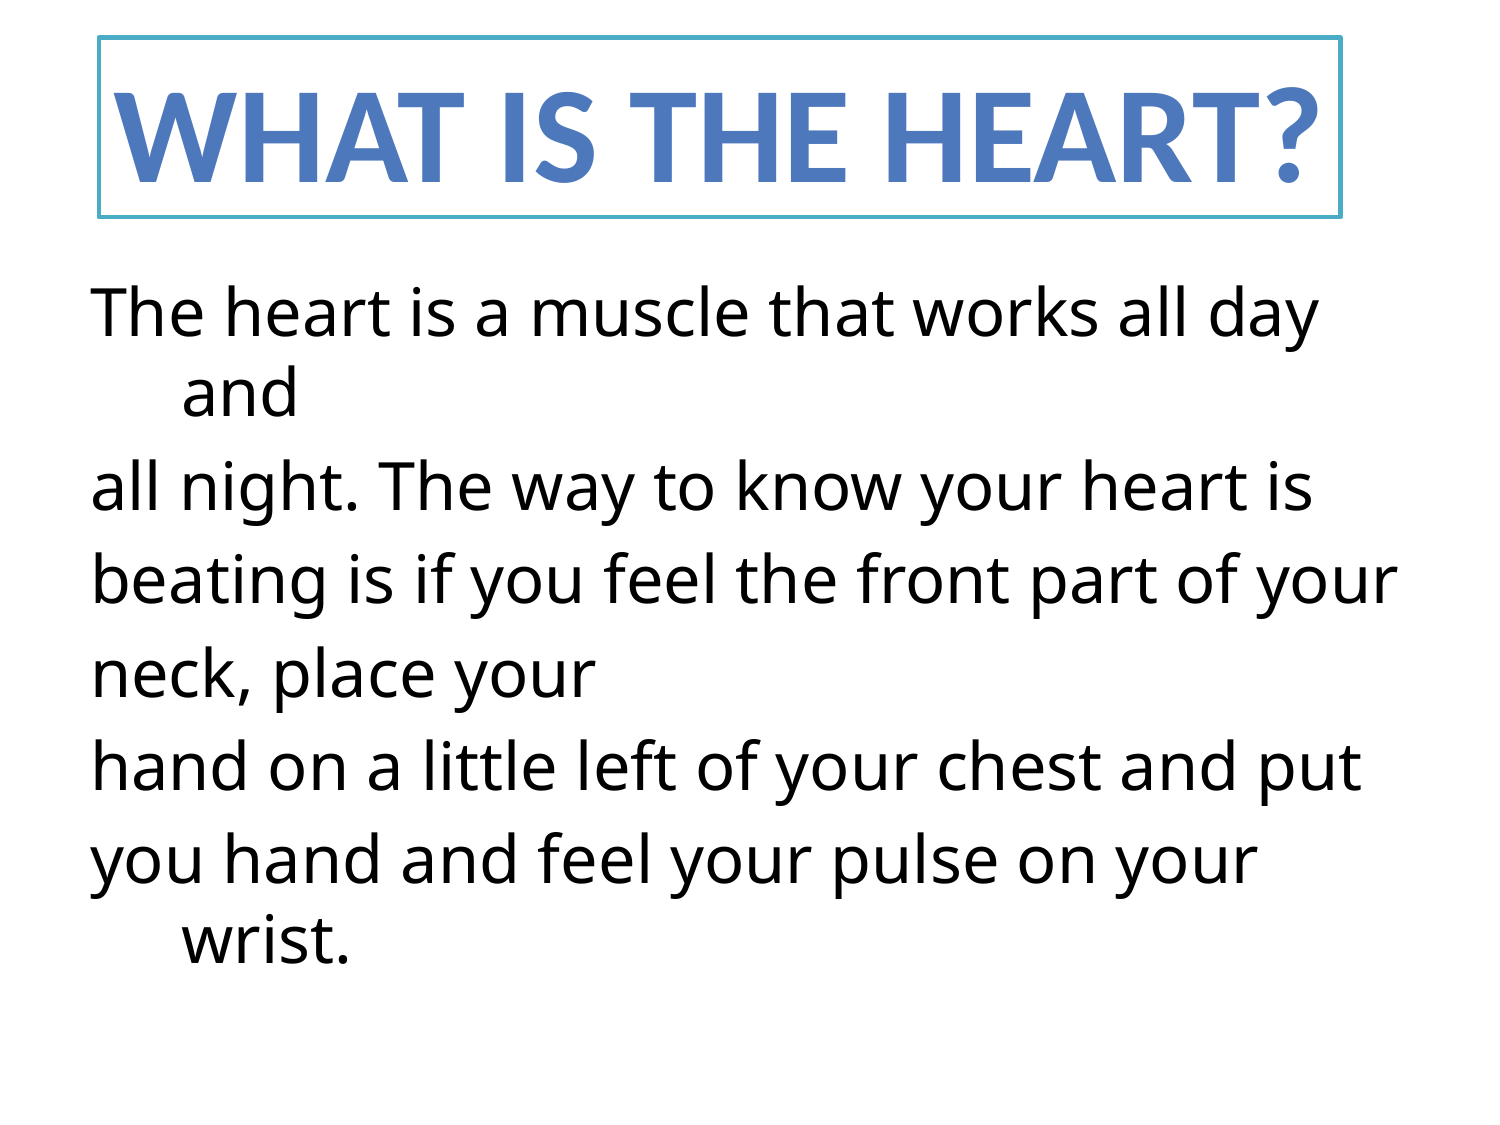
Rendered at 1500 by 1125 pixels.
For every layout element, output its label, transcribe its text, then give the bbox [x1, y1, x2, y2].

text_box What is the heart? [97, 35, 1343, 219]
list The heart is a muscle that works all day and all night. The way to know your heart is beating is if you feel the front part of your neck, place your hand on a little left of your chest and put you hand and feel your pulse on your wrist. [75, 262, 1425, 1005]
